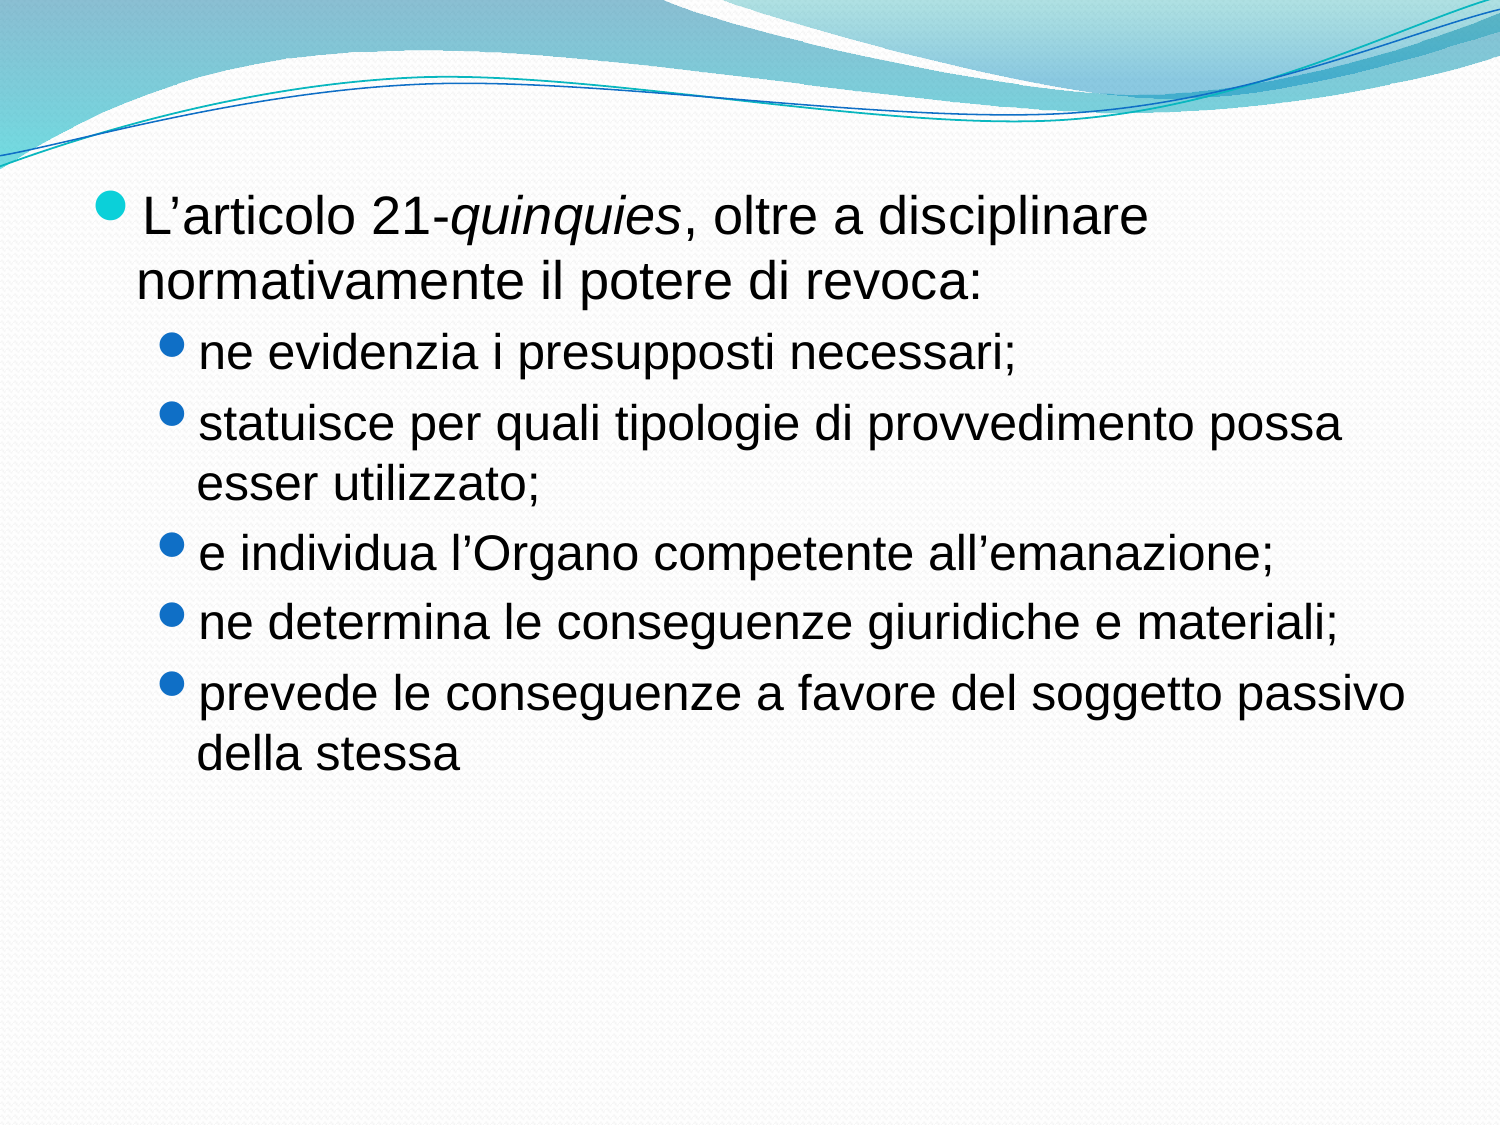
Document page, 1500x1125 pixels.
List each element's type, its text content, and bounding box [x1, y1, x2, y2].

list L’articolo 21-quinquies, oltre a disciplinare normativamente il potere di revoca: ne evidenzia i presupposti necessari; statuisce per quali tipologie di provvedimento possa esser utilizzato; e individua l’Organo competente all’emanazione; ne determina le conseguenze giuridiche e materiali; prevede le conseguenze a favore del soggetto passivo della stessa [76, 172, 1463, 976]
